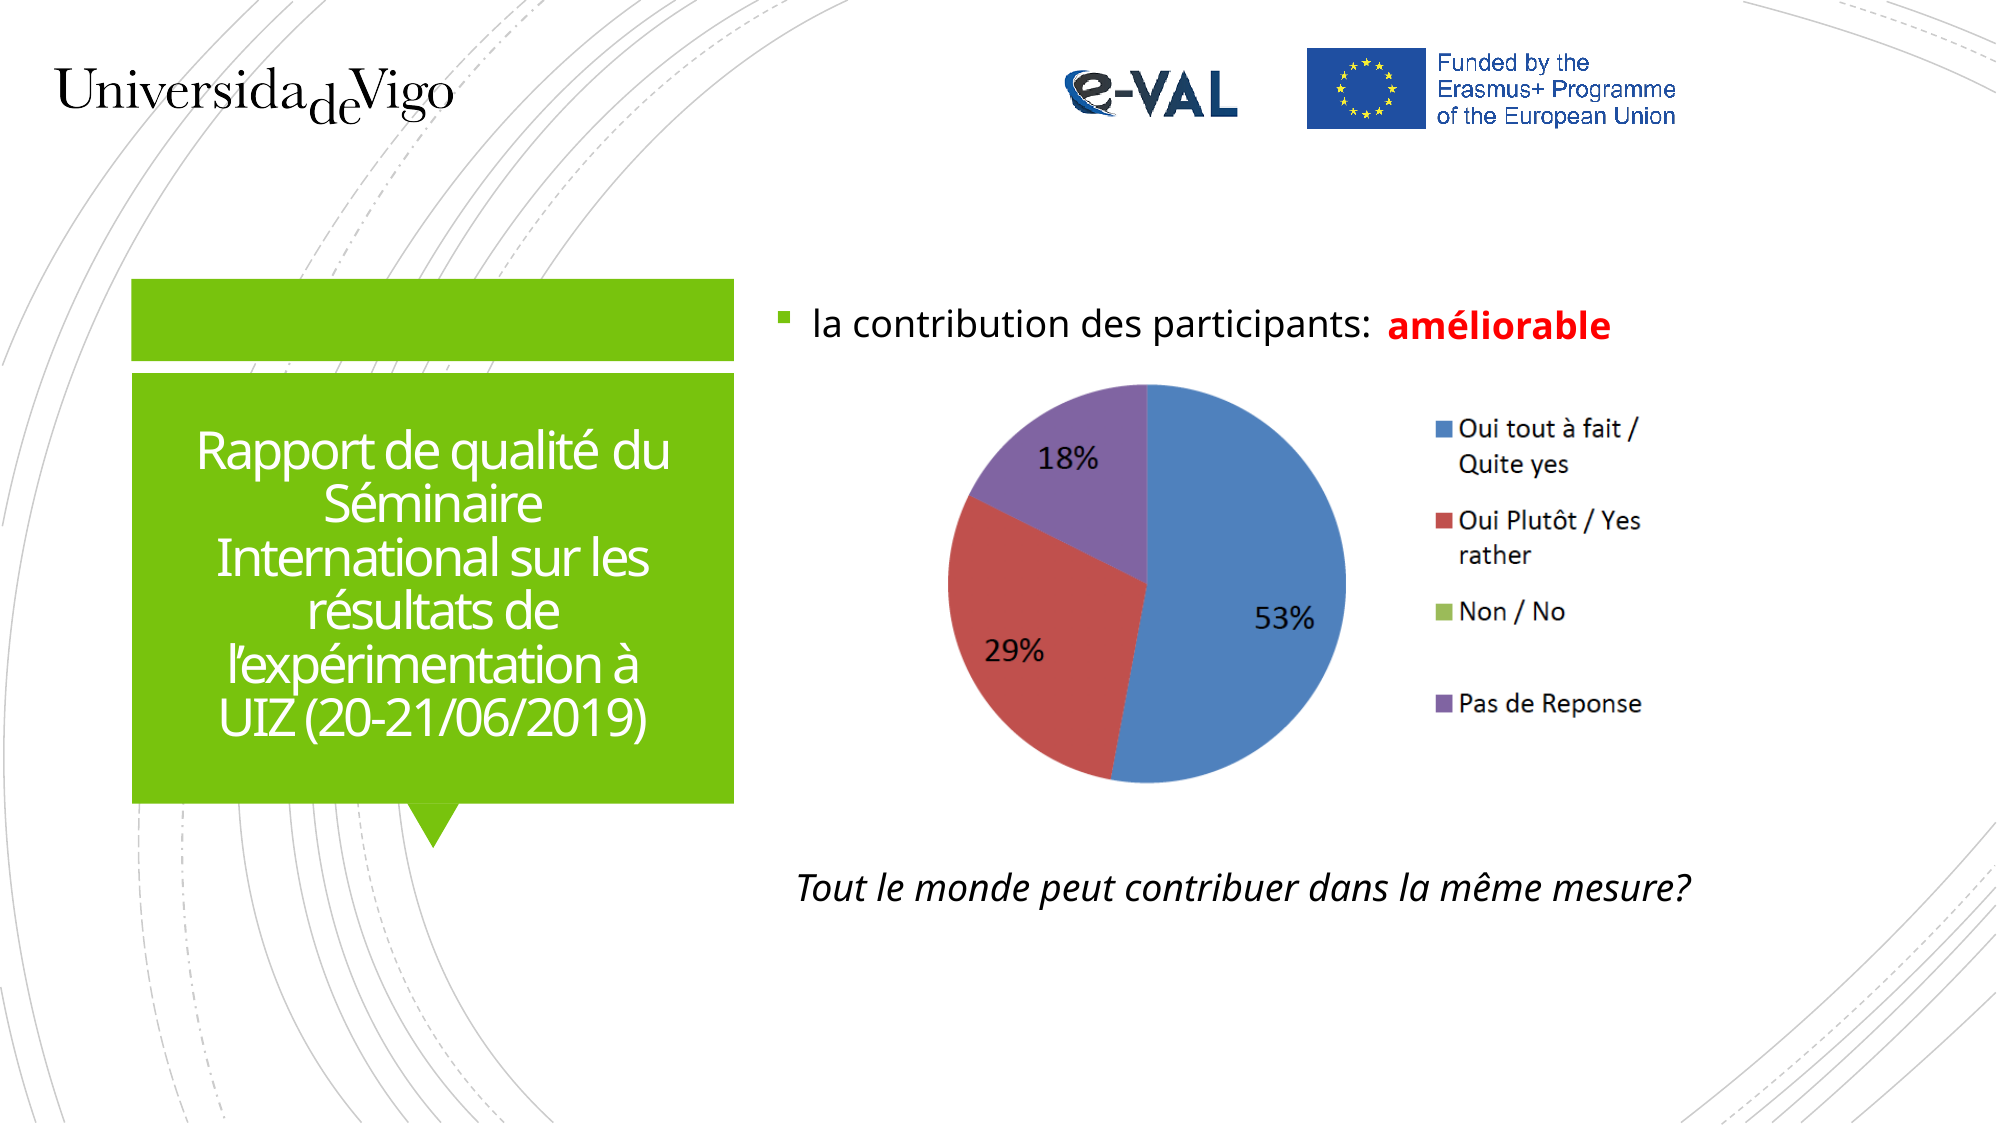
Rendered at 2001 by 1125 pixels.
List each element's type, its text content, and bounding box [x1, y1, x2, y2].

text_box améliorable [1372, 294, 1627, 355]
picture [1055, 51, 1251, 130]
picture [922, 357, 1653, 817]
picture [1307, 48, 1675, 129]
list la contribution des participants: [759, 52, 1906, 659]
picture [42, 48, 465, 143]
text_box Tout le monde peut contribuer dans la même mesure? [780, 856, 1717, 917]
title Rapport de qualité du Séminaire International sur les résultats de l’expérimentation à UIZ (20-21/06/2019) [145, 385, 720, 789]
